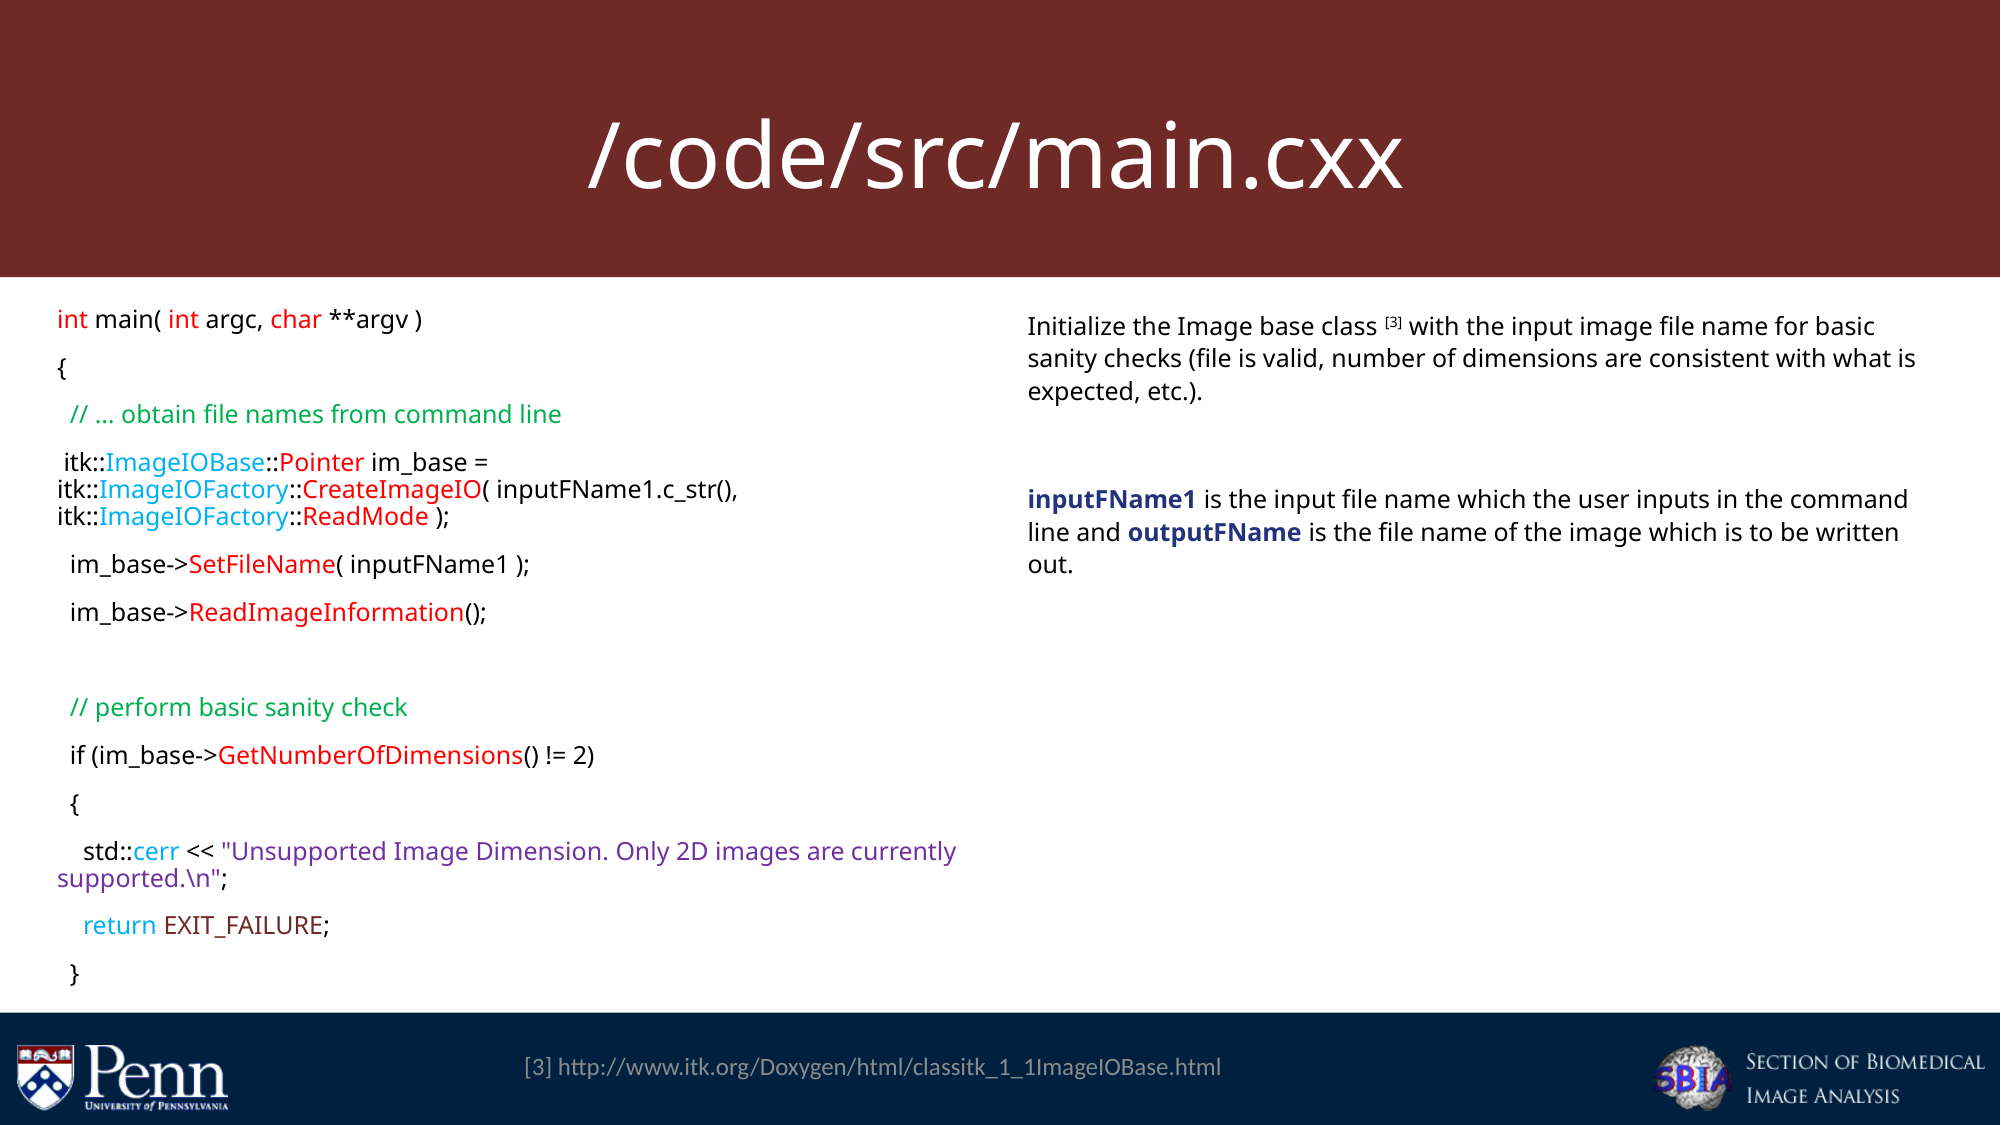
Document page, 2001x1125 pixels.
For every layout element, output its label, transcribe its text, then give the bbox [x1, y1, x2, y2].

footer [3] http://www.itk.org/Doxygen/html/classitk_1_1ImageIOBase.html [262, 1035, 1485, 1096]
list int main( int argc, char **argv ) { // … obtain file names from command line itk::ImageIOBase::Pointer im_base = itk::ImageIOFactory::CreateImageIO( inputFName1.c_str(), itk::ImageIOFactory::ReadMode ); im_base->SetFileName( inputFName1 ); im_base->ReadImageInformation(); // perform basic sanity check if (im_base->GetNumberOfDimensions() != 2) { std::cerr << "Unsupported Image Dimension. Only 2D images are currently supported.\n"; return EXIT_FAILURE; } [42, 299, 988, 1014]
list Initialize the Image base class [3] with the input image file name for basic sanity checks (file is valid, number of dimensions are consistent with what is expected, etc.). inputFName1 is the input file name which the user inputs in the command line and outputFName is the file name of the image which is to be written out. [1012, 299, 1952, 1014]
title /code/src/main.cxx [42, 43, 1952, 275]
picture [17, 1045, 228, 1111]
picture [1652, 1044, 1985, 1112]
